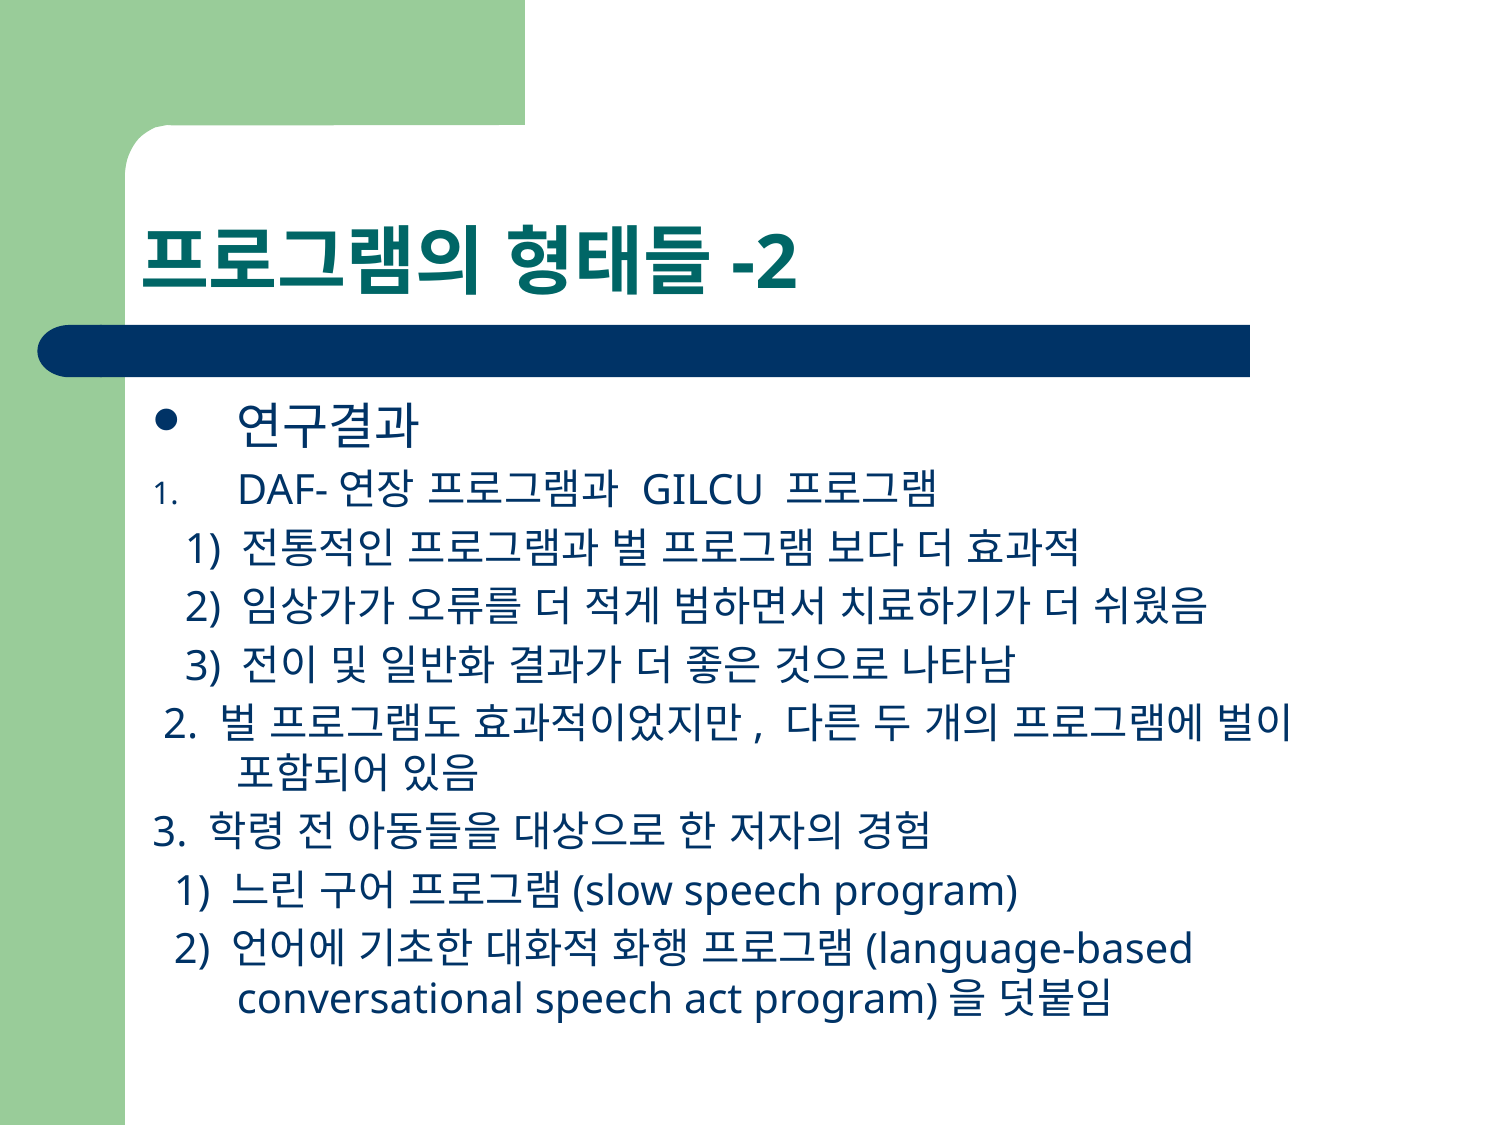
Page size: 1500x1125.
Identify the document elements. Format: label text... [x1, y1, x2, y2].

title 프로그램의 형태들-2 [124, 124, 1426, 313]
list 연구결과 DAF-연장 프로그램과 GILCU 프로그램 1) 전통적인 프로그램과 벌 프로그램 보다 더 효과적 2) 임상가가 오류를 더 적게 범하면서 치료하기가 더 쉬웠음 3) 전이 및 일반화 결과가 더 좋은 것으로 나타남 2. 벌 프로그램도 효과적이었지만, 다른 두 개의 프로그램에 벌이 포함되어 있음 3. 학령 전 아동들을 대상으로 한 저자의 경험 1) 느린 구어 프로그램(slow speech program) 2) 언어에 기초한 대화적 화행 프로그램(language-based conversational speech act program)을 덧붙임 [137, 387, 1400, 999]
